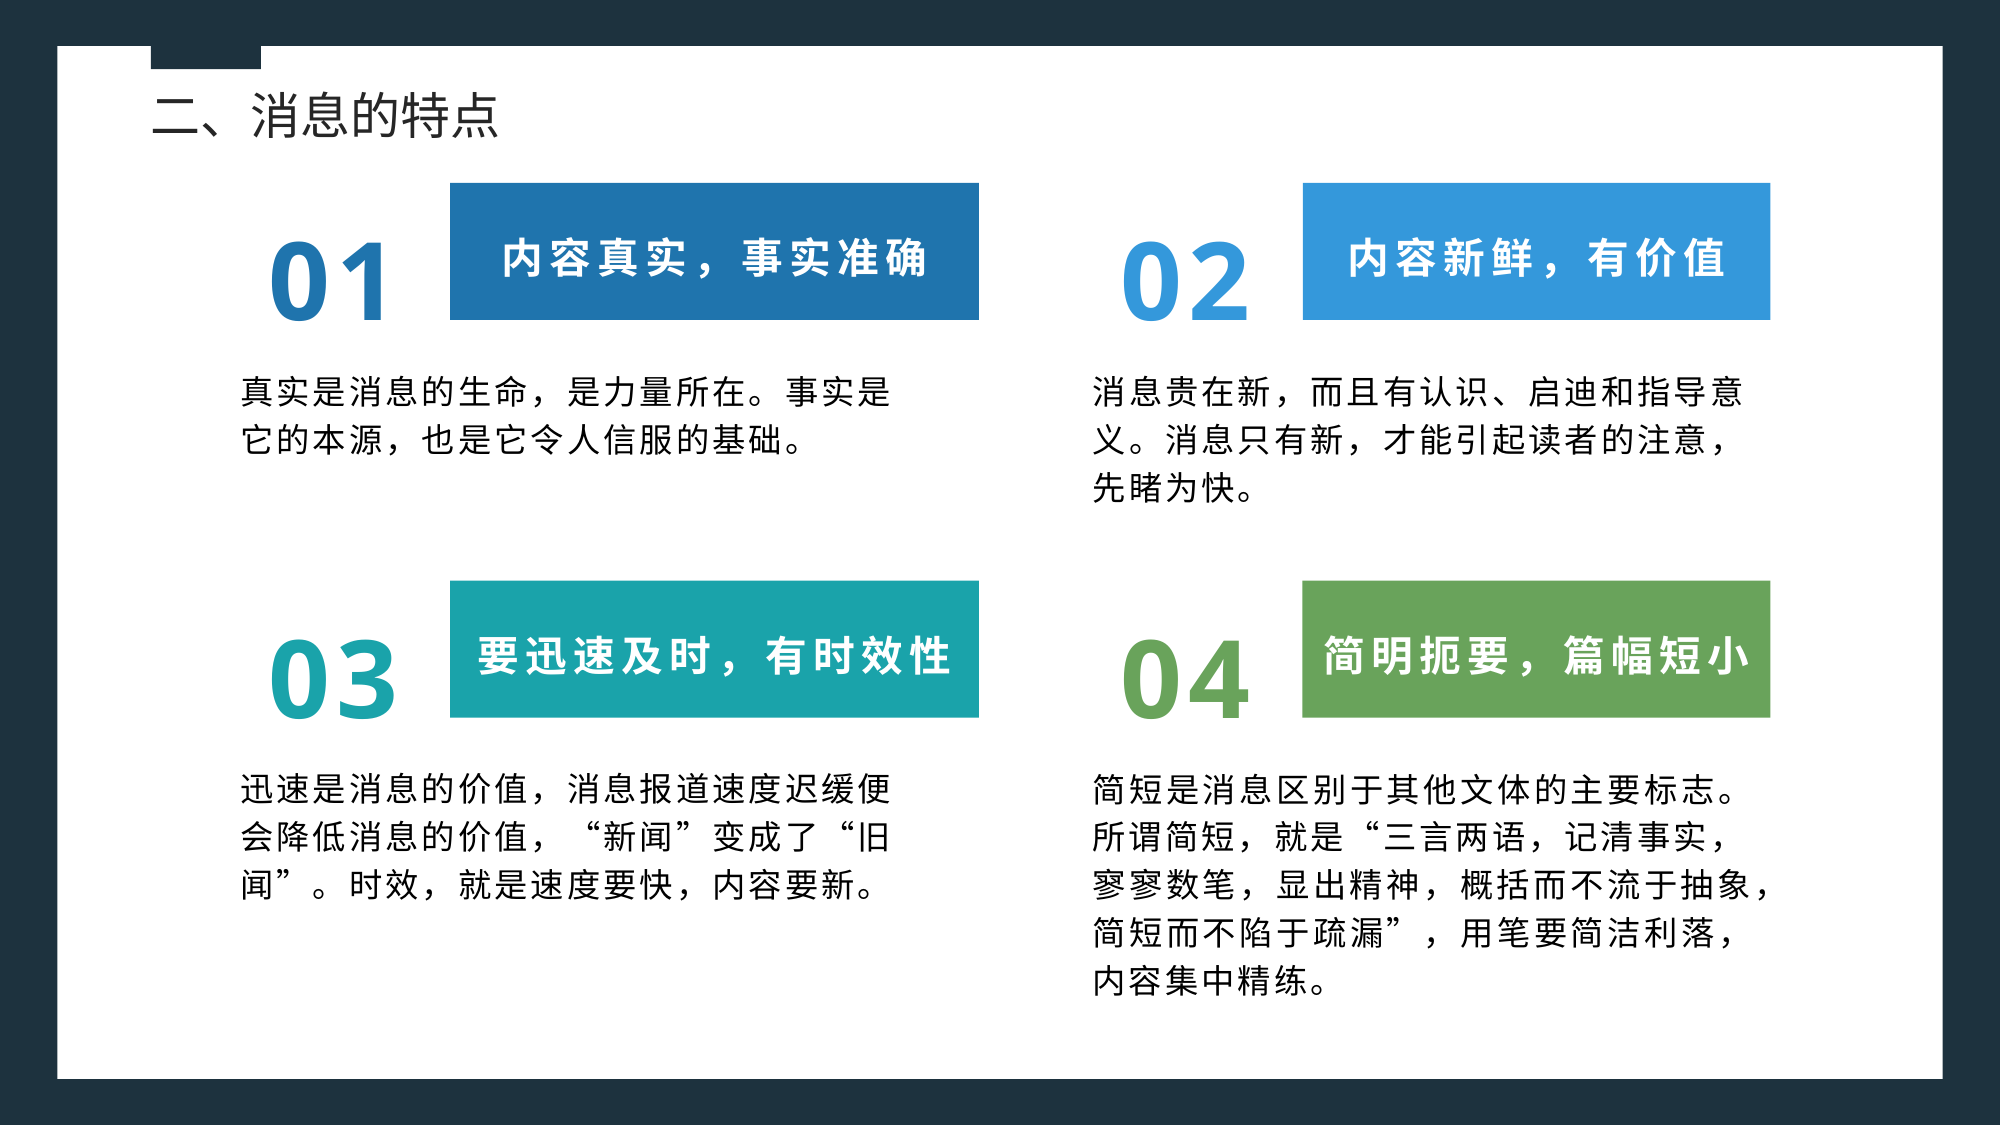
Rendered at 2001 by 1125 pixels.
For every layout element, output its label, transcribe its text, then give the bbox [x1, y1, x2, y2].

text_box 01 [224, 150, 442, 353]
text_box 内容真实，事实准确 [449, 182, 980, 321]
text_box 迅速是消息的价值，消息报道速度迟缓便会降低消息的价值，“新闻”变成了“旧闻”。时效，就是速度要快，内容要新。 [225, 753, 919, 914]
text_box 03 [224, 548, 442, 751]
text_box 二、消息的特点 [150, 77, 622, 153]
text_box 要迅速及时，有时效性 [449, 580, 980, 719]
text_box 内容新鲜，有价值 [1302, 182, 1771, 321]
text_box 消息贵在新，而且有认识、启迪和指导意义。消息只有新，才能引起读者的注意，先睹为快。 [1077, 355, 1771, 517]
text_box 简短是消息区别于其他文体的主要标志。所谓简短，就是“三言两语，记清事实， 寥寥数笔，显出精神，概括而不流于抽象，简短而不陷于疏漏”，用笔要简洁利落，内容集中精练。 [1077, 753, 1771, 1010]
text_box 真实是消息的生命，是力量所在。事实是它的本源，也是它令人信服的基础。 [225, 355, 919, 517]
text_box 02 [1077, 150, 1295, 353]
text_box 简明扼要，篇幅短小 [1301, 580, 1771, 719]
text_box 04 [1077, 548, 1295, 751]
